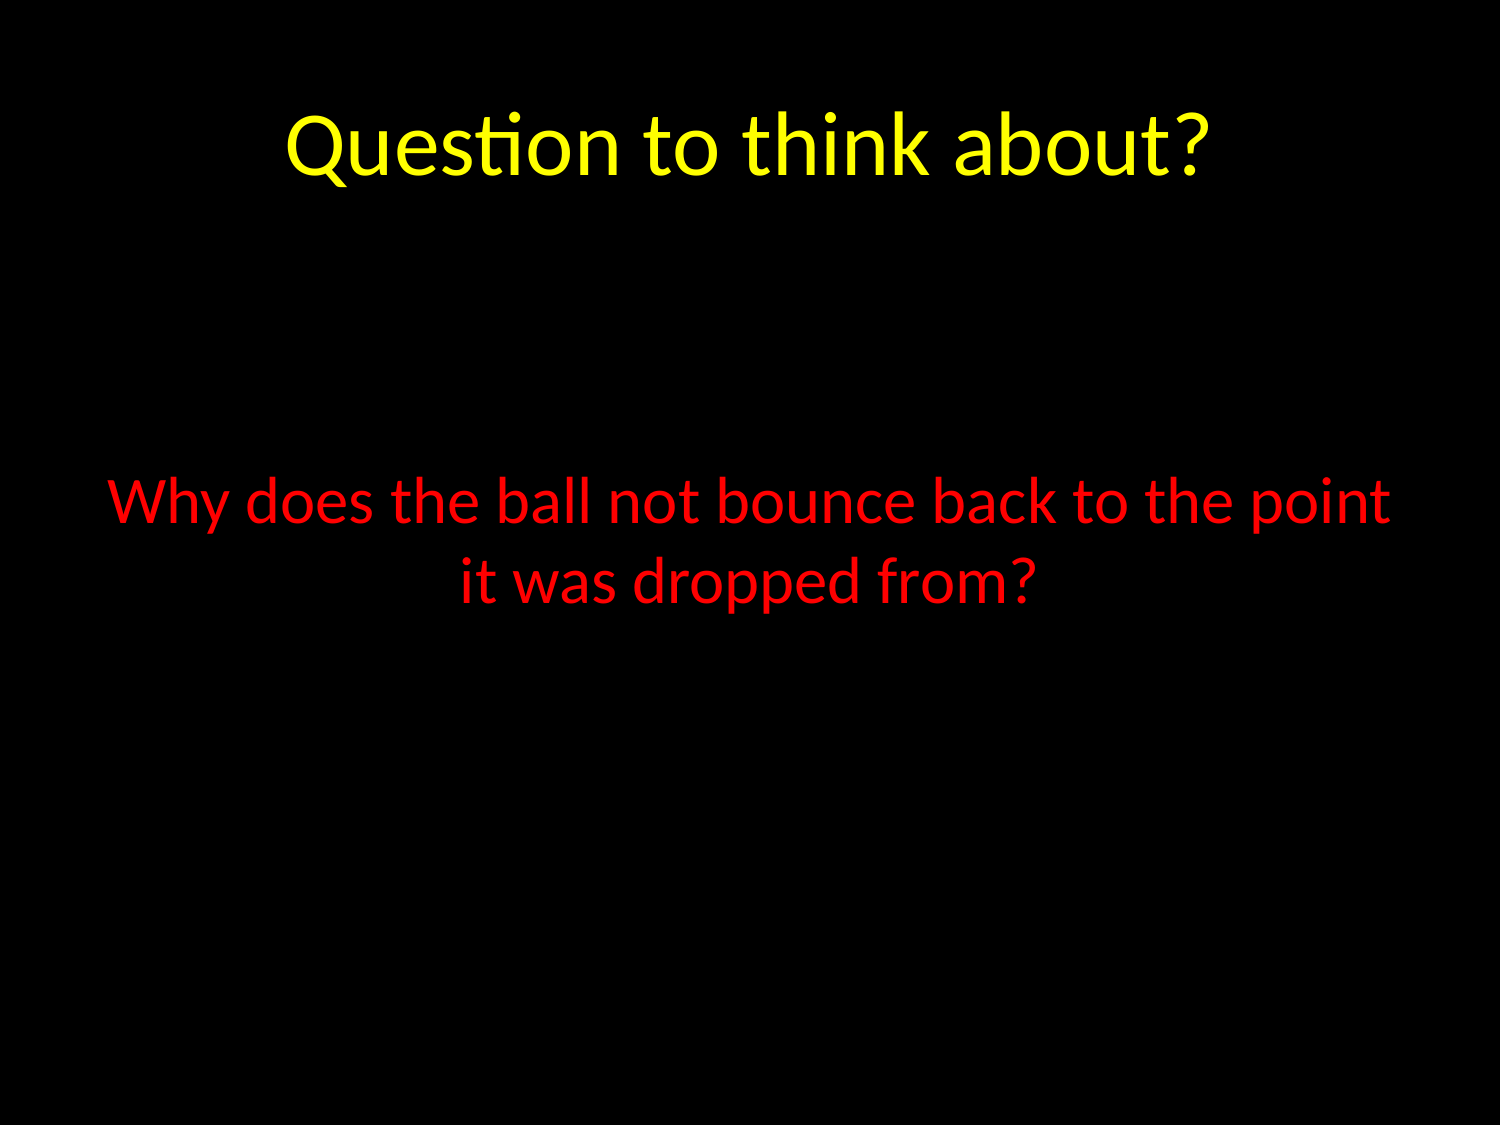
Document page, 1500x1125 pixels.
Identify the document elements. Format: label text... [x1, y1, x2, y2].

list Why does the ball not bounce back to the point it was dropped from? [75, 262, 1425, 1005]
title Question to think about? [75, 45, 1425, 233]
